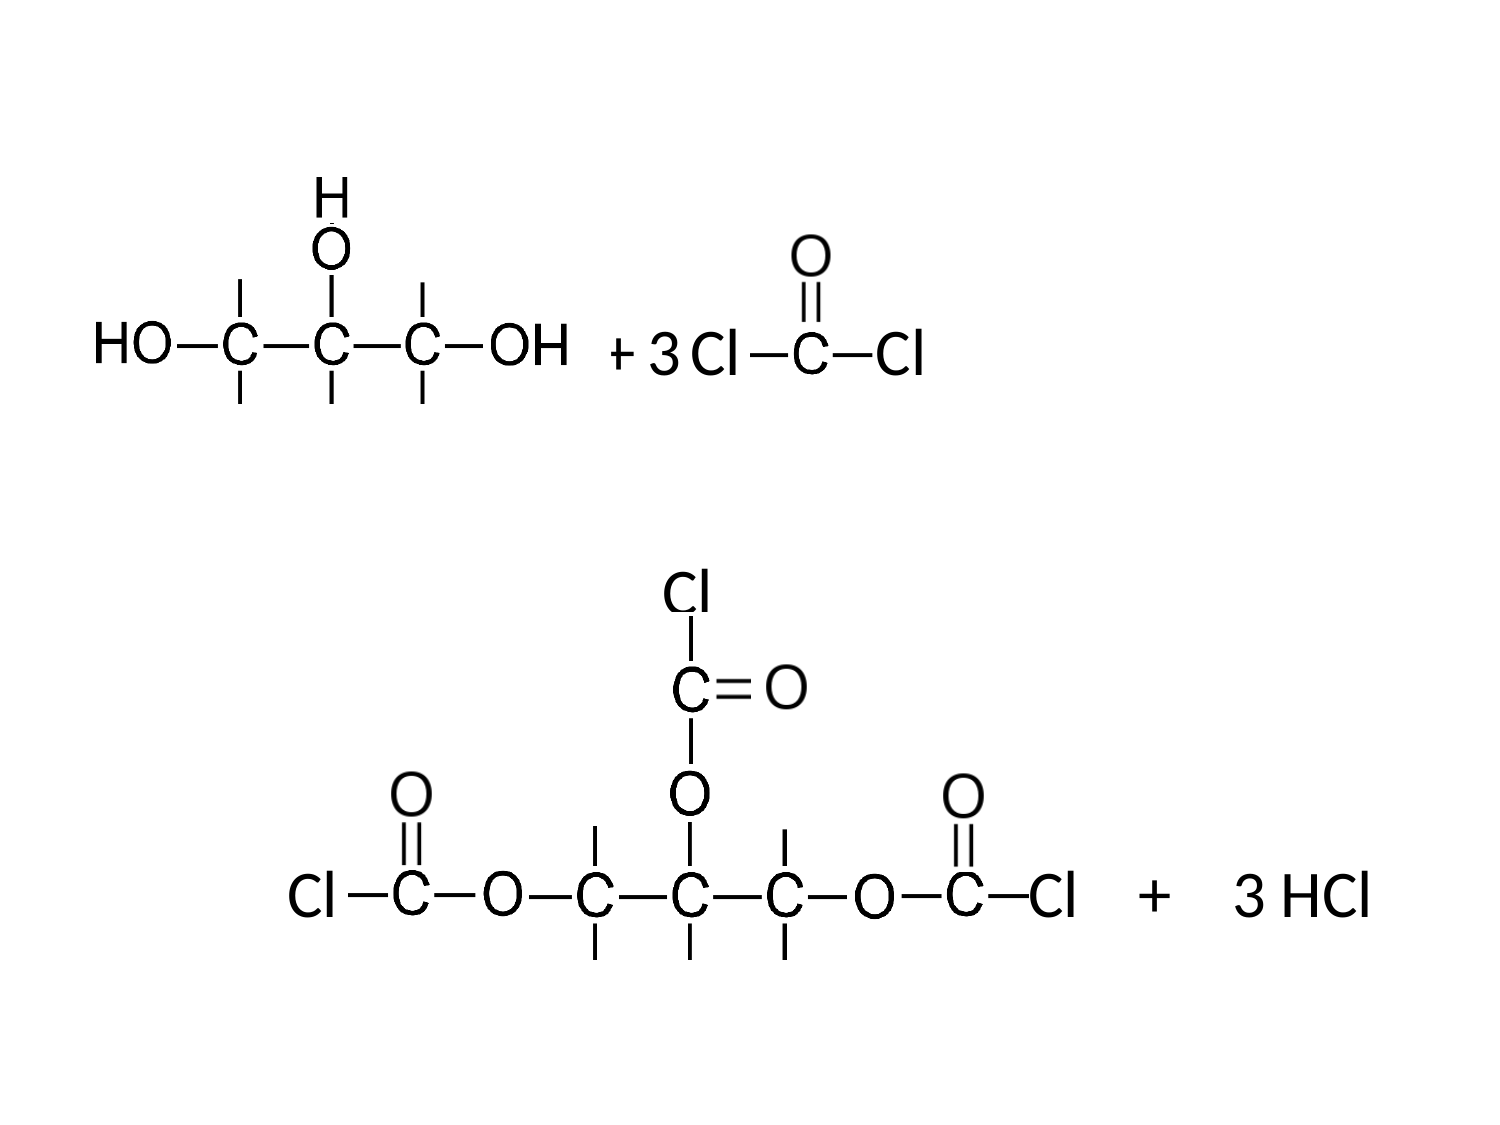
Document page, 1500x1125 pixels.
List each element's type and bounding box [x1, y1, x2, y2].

picture [698, 219, 924, 327]
picture [749, 330, 873, 379]
text_box [85, 177, 612, 404]
text_box [348, 612, 1029, 960]
